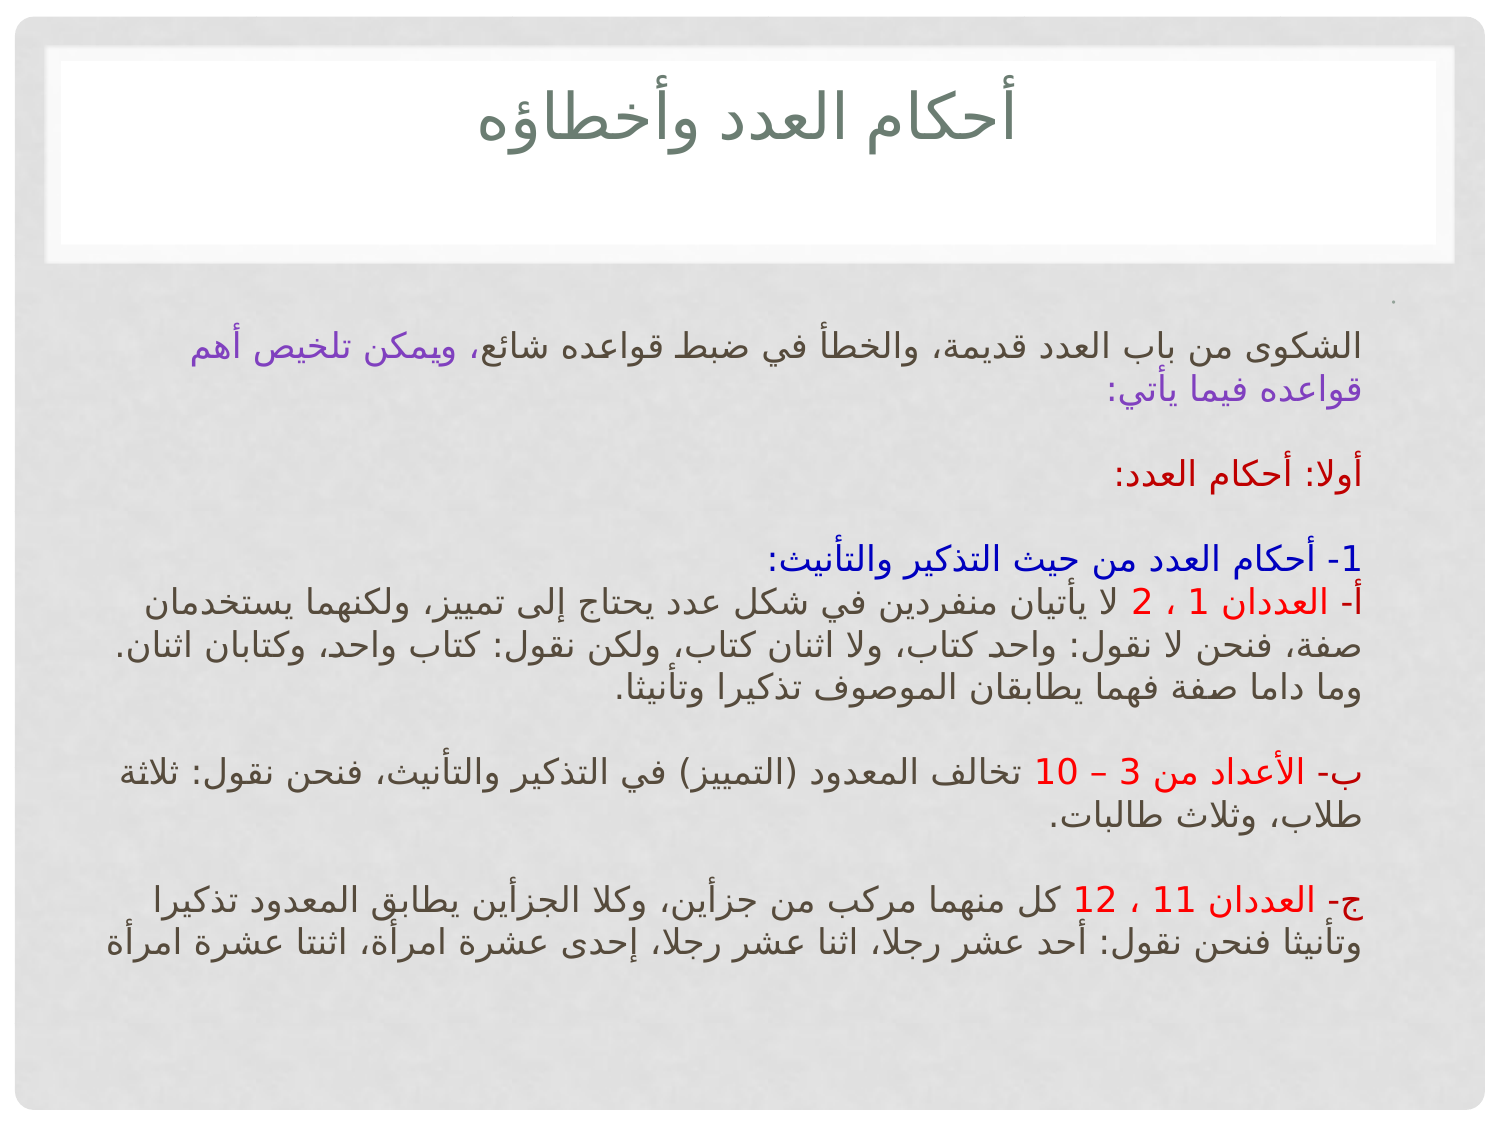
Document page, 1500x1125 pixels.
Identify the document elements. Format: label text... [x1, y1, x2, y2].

title أحكام العدد وأخطاؤه [69, 66, 1425, 238]
list الشكوى من باب العدد قديمة، والخطأ في ضبط قواعده شائع، ويمكن تلخيص أهم قواعده فيما يأتي: أولا: أحكام العدد: 1- أحكام العدد من حيث التذكير والتأنيث: أ- العددان 1 ، 2 لا يأتيان منفردين في شكل عدد يحتاج إلى تمييز، ولكنهما يستخدمان صفة، فنحن لا نقول: واحد كتاب، ولا اثنان كتاب، ولكن نقول: كتاب واحد، وكتابان اثنان. وما داما صفة فهما يطابقان الموصوف تذكيرا وتأنيثا. ب- الأعداد من 3 – 10 تخالف المعدود (التمييز) في التذكير والتأنيث، فنحن نقول: ثلاثة طلاب، وثلاث طالبات. ج- العددان 11 ، 12 كل منهما مركب من جزأين، وكلا الجزأين يطابق المعدود تذكيرا وتأنيثا فنحن نقول: أحد عشر رجلا، اثنا عشر رجلا، إحدى عشرة امرأة، اثنتا عشرة امرأة [75, 287, 1425, 1005]
